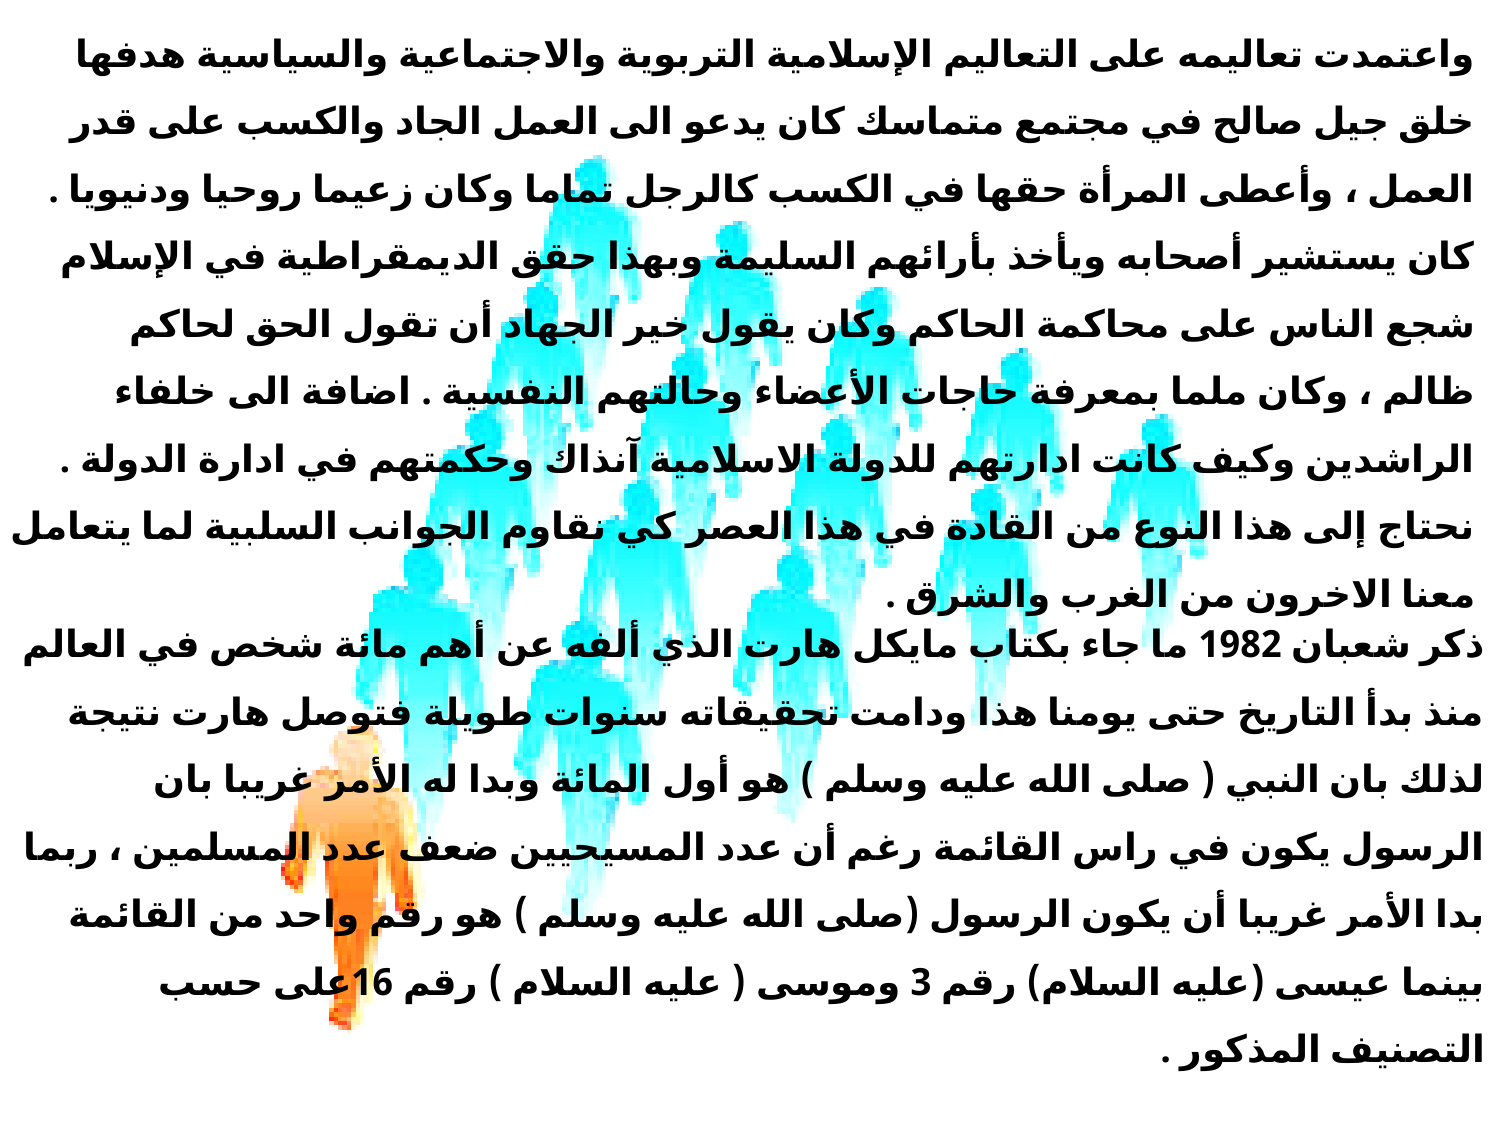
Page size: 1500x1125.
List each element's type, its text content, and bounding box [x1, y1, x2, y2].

text_box واعتمدت تعاليمه على التعاليم الإسلامية التربوية والاجتماعية والسياسية هدفها خلق جيل صالح في مجتمع متماسك كان يدعو الى العمل الجاد والكسب على قدر العمل ، وأعطى المرأة حقها في الكسب كالرجل تماما وكان زعيما روحيا ودنيويا . كان يستشير أصحابه ويأخذ بأرائهم السليمة وبهذا حقق الديمقراطية في الإسلام شجع الناس على محاكمة الحاكم وكان يقول خير الجهاد أن تقول الحق لحاكم ظالم ، وكان ملما بمعرفة حاجات الأعضاء وحالتهم النفسية . اضافة الى خلفاء الراشدين وكيف كانت ادارتهم للدولة الاسلامية آنذاك وحكمتهم في ادارة الدولة . نحتاج إلى هذا النوع من القادة في هذا العصر كي نقاوم الجوانب السلبية لما يتعامل معنا الاخرون من الغرب والشرق . [0, 0, 1491, 623]
text_box ذكر شعبان 1982 ما جاء بكتاب مايكل هارت الذي ألفه عن أهم مائة شخص في العالم منذ بدأ التاريخ حتى يومنا هذا ودامت تحقيقاته سنوات طويلة فتوصل هارت نتيجة لذلك بان النبي ( صلى الله عليه وسلم ) هو أول المائة وبدا له الأمر غريبا بان الرسول يكون في راس القائمة رغم أن عدد المسيحيين ضعف عدد المسلمين ، ربما بدا الأمر غريبا أن يكون الرسول (صلى الله عليه وسلم ) هو رقم واحد من القائمة بينما عيسى (عليه السلام) رقم 3 وموسى ( عليه السلام ) رقم 16على حسب التصنيف المذكور . [0, 590, 1500, 1125]
picture [232, 120, 1270, 1061]
